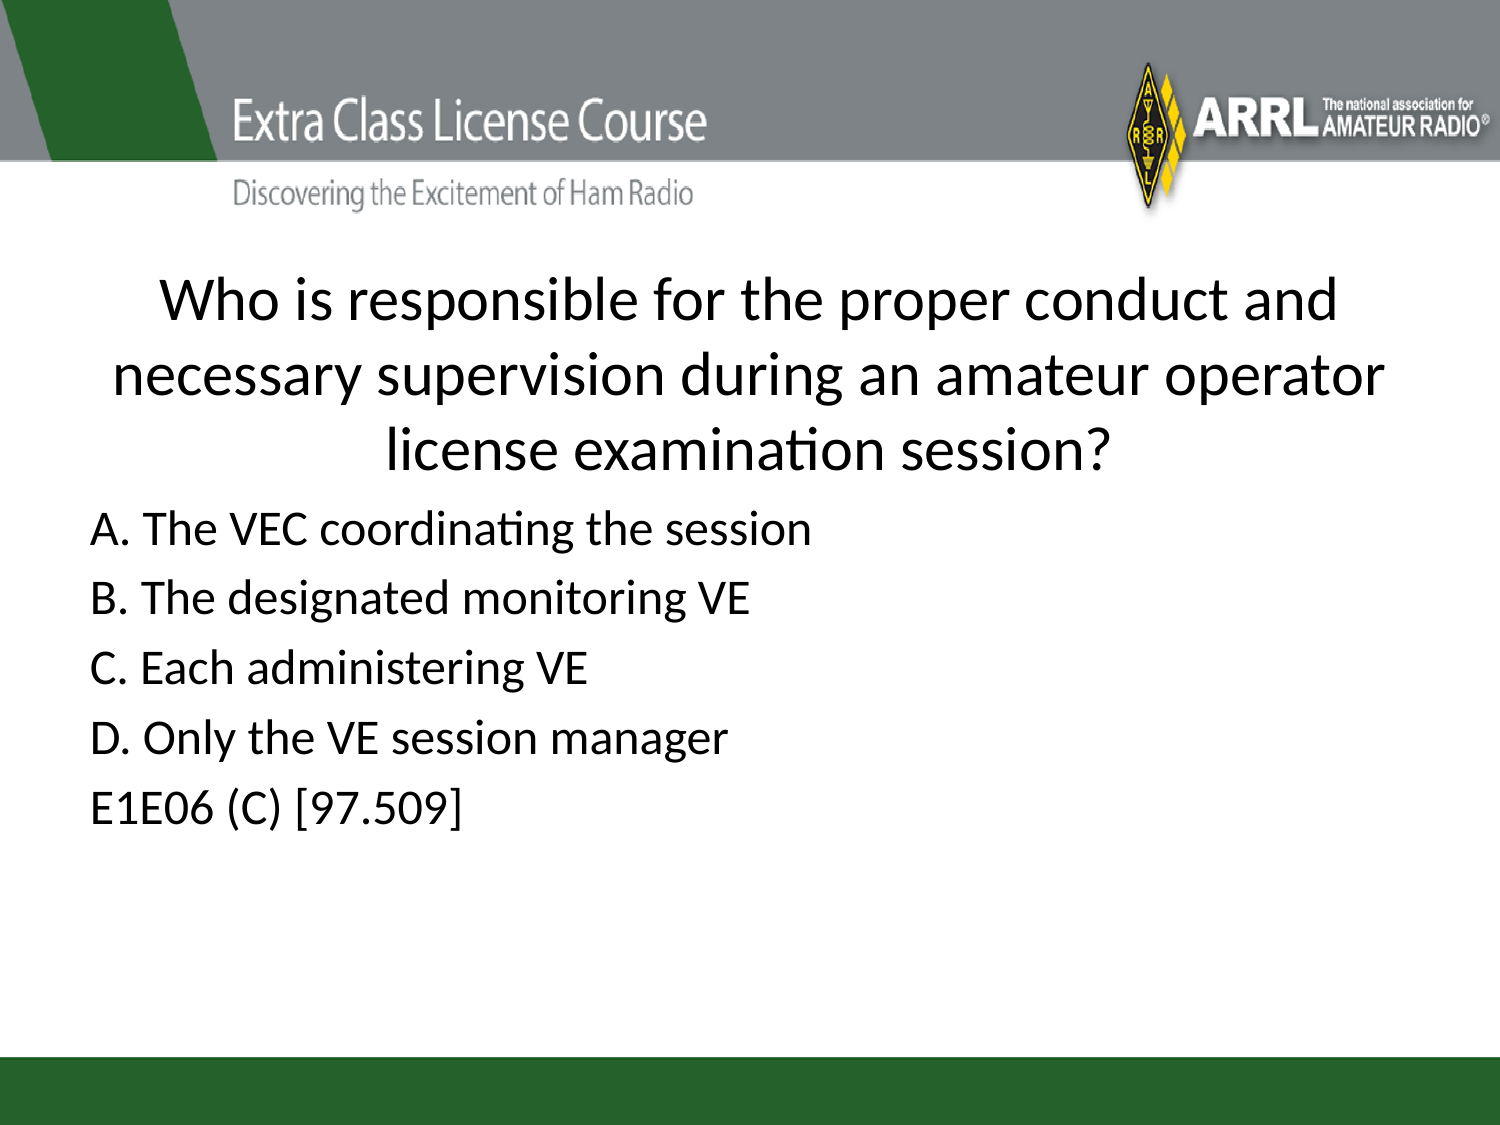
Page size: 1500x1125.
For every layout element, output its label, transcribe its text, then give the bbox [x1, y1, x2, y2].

title Who is responsible for the proper conduct and necessary supervision during an amateur operator license examination session? [75, 250, 1425, 437]
list A. The VEC coordinating the session B. The designated monitoring VE C. Each administering VE D. Only the VE session manager E1E06 (C) [97.509] [75, 487, 1425, 1005]
picture [0, 0, 1500, 1125]
